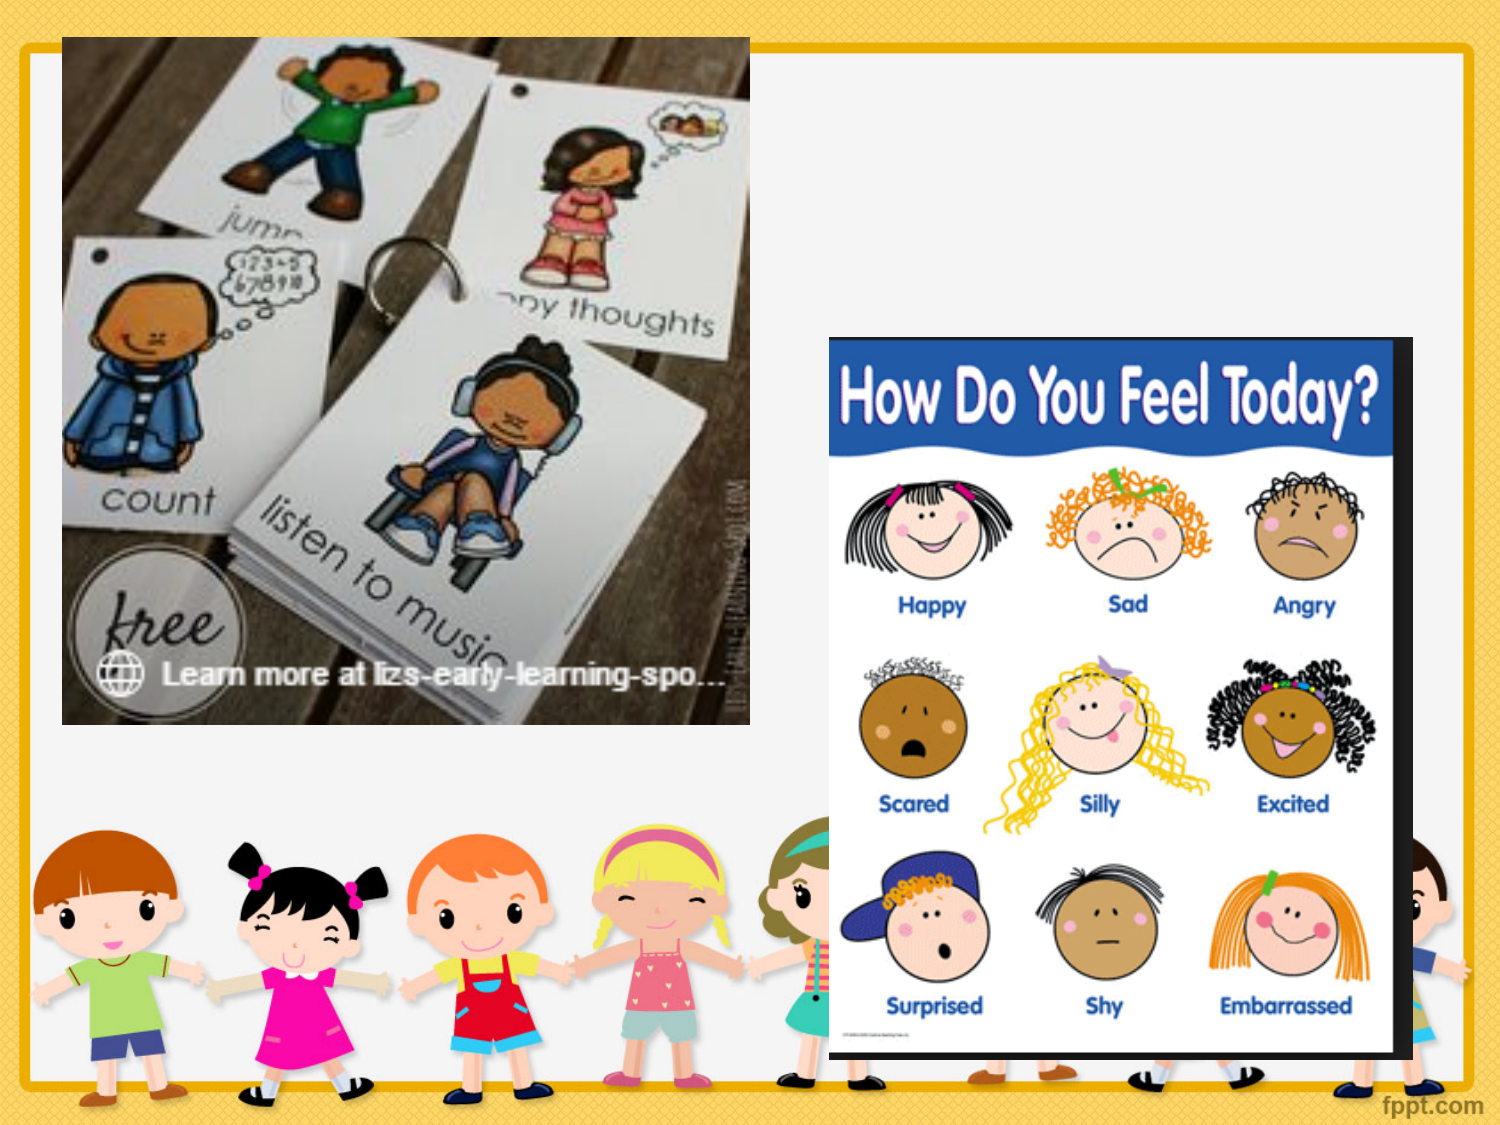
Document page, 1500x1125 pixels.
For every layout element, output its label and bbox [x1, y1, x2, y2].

list [829, 337, 1413, 1060]
picture [0, 0, 1500, 1125]
